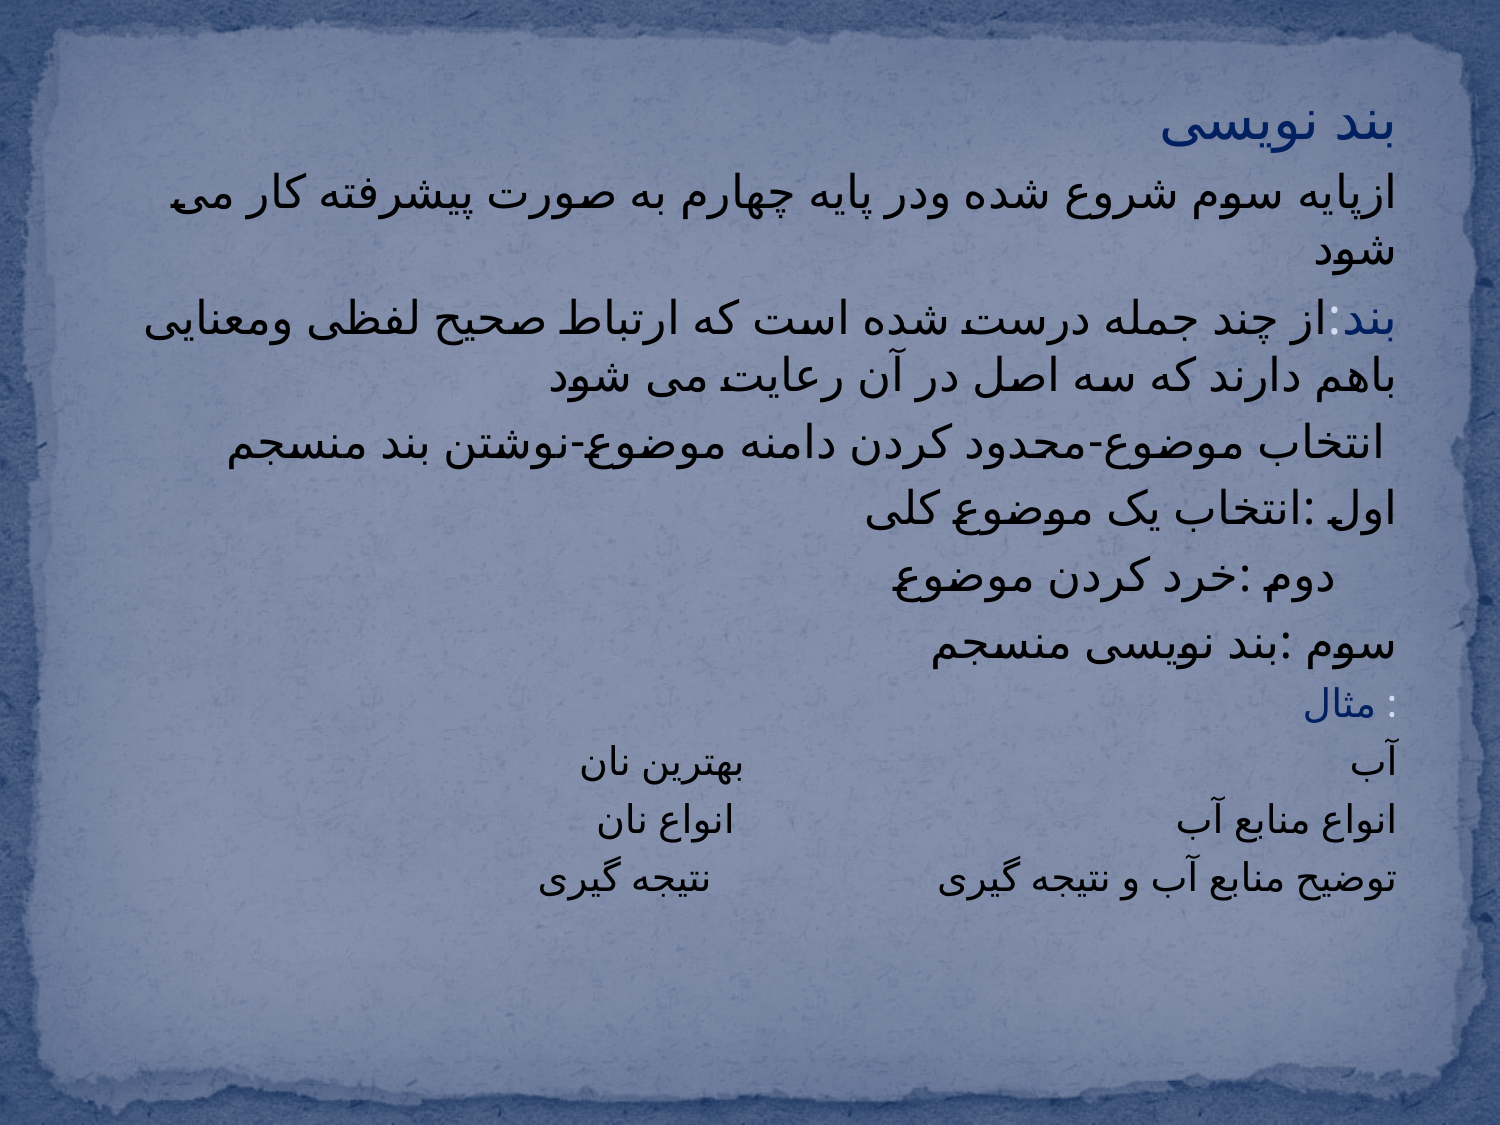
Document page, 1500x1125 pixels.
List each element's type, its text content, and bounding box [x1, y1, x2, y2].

list بند نویسی ازپایه سوم شروع شده ودر پایه چهارم به صورت پیشرفته کار می شود بند:از چند جمله درست شده است که ارتباط صحیح لفظی ومعنایی باهم دارند که سه اصل در آن رعایت می شود انتخاب موضوع-محدود کردن دامنه موضوع-نوشتن بند منسجم اول :انتخاب یک موضوع کلی دوم :خرد کردن موضوع سوم :بند نویسی منسجم مثال : آب بهترین نان انواع منابع آب انواع نان توضیح منابع آب و نتیجه گیری نتیجه گیری [62, 75, 1413, 913]
